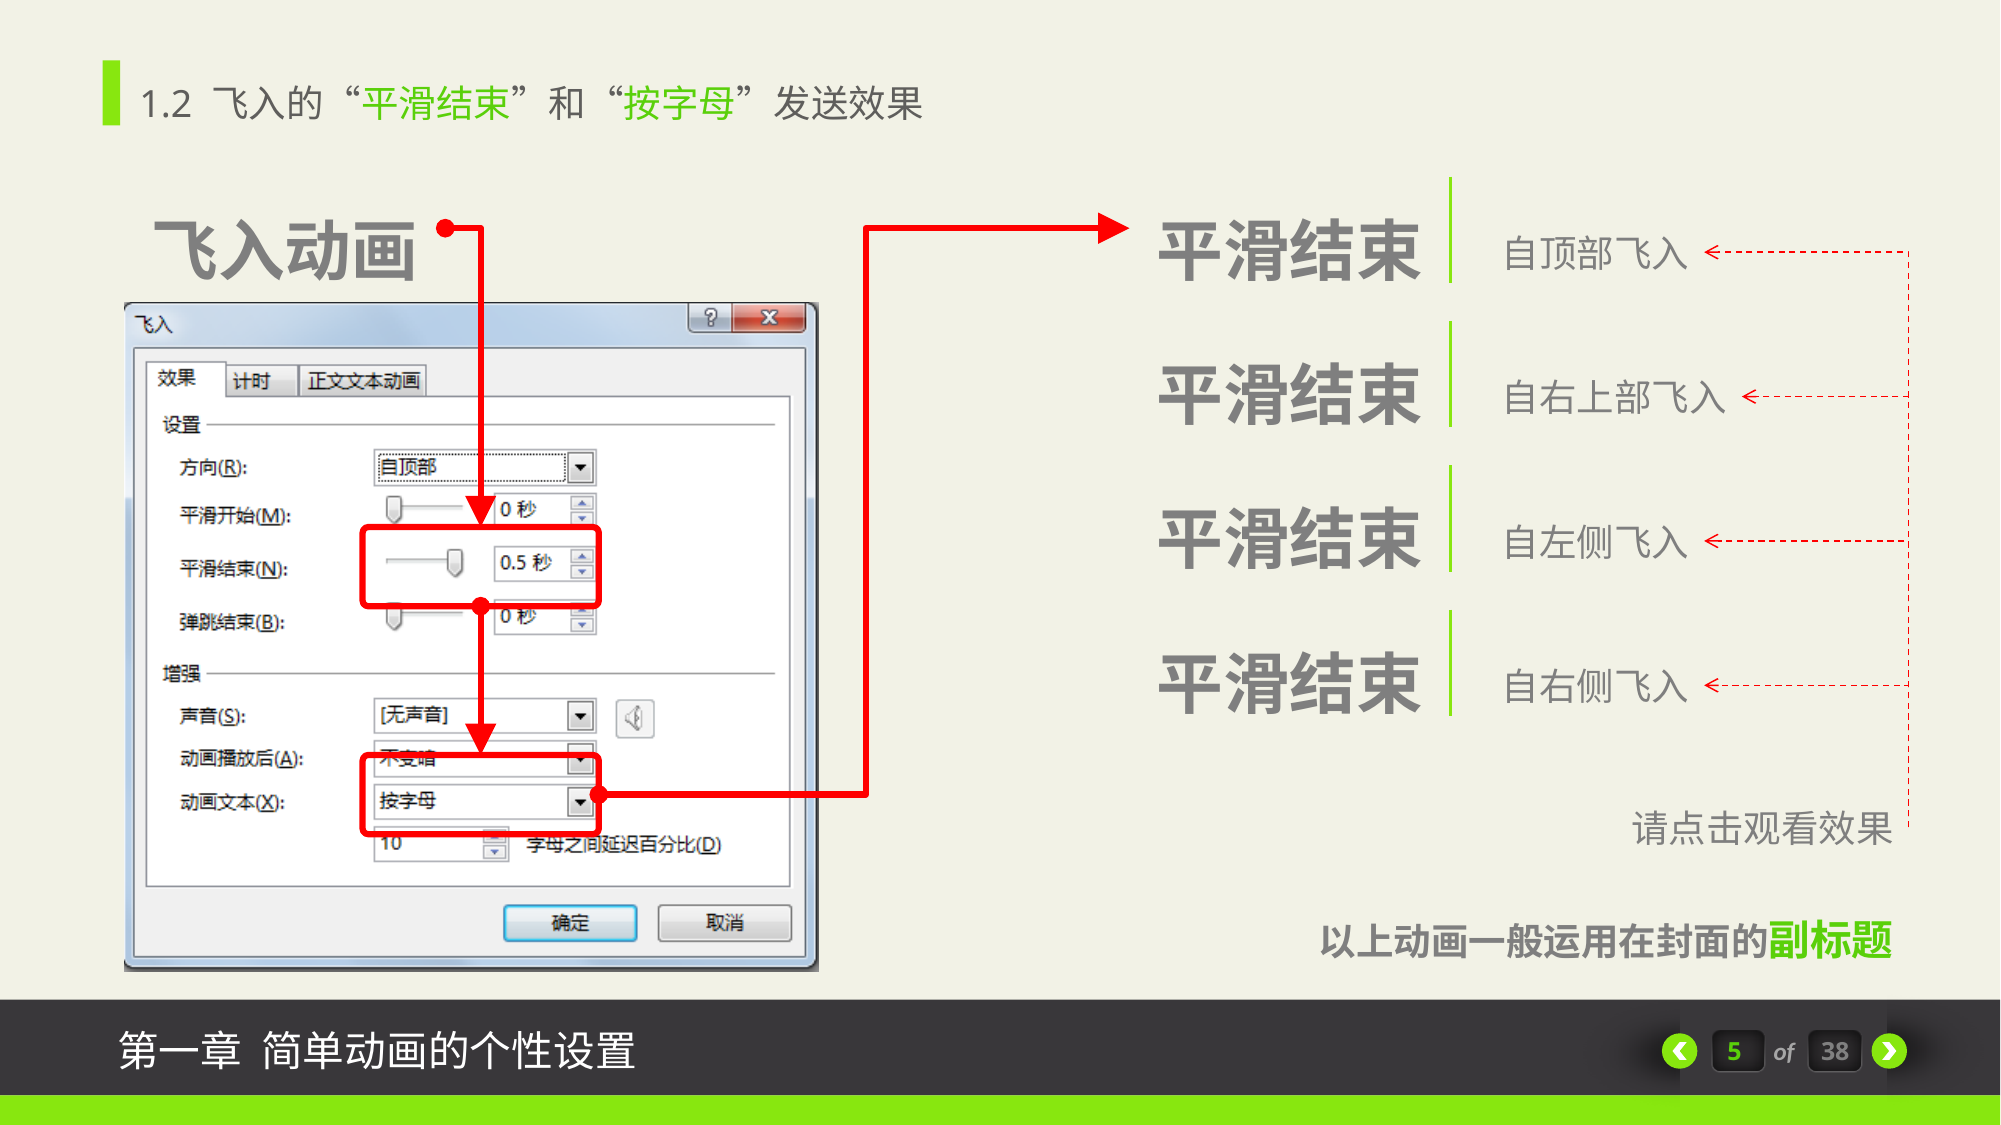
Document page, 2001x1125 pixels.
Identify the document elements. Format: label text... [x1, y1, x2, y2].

picture [1709, 1026, 1769, 1076]
text_box 平滑结束 [1130, 449, 1451, 585]
picture [1567, 992, 1693, 1110]
text_box 自顶部飞入 [1486, 222, 1705, 282]
text_box 请点击观看效果 [976, 797, 1909, 857]
text_box 自左侧飞入 [1486, 511, 1705, 571]
text_box [102, 60, 121, 126]
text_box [1705, 252, 1909, 828]
text_box 自右上部飞入 [1487, 366, 1705, 427]
text_box 平滑结束 [1129, 160, 1451, 296]
text_box 自右侧飞入 [1486, 655, 1705, 716]
picture [1875, 991, 2001, 1111]
text_box 1.2 飞入的“平滑结束”和“按字母”发送效果 [124, 58, 1060, 132]
text_box 平滑结束 [1130, 594, 1451, 729]
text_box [599, 221, 1130, 795]
text_box 以上动画一般运用在封面的副标题 [976, 906, 1909, 971]
text_box 飞入动画 [124, 160, 446, 296]
picture [1805, 1026, 1866, 1076]
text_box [362, 221, 599, 835]
text_box 平滑结束 [1130, 305, 1451, 440]
picture [124, 302, 819, 972]
